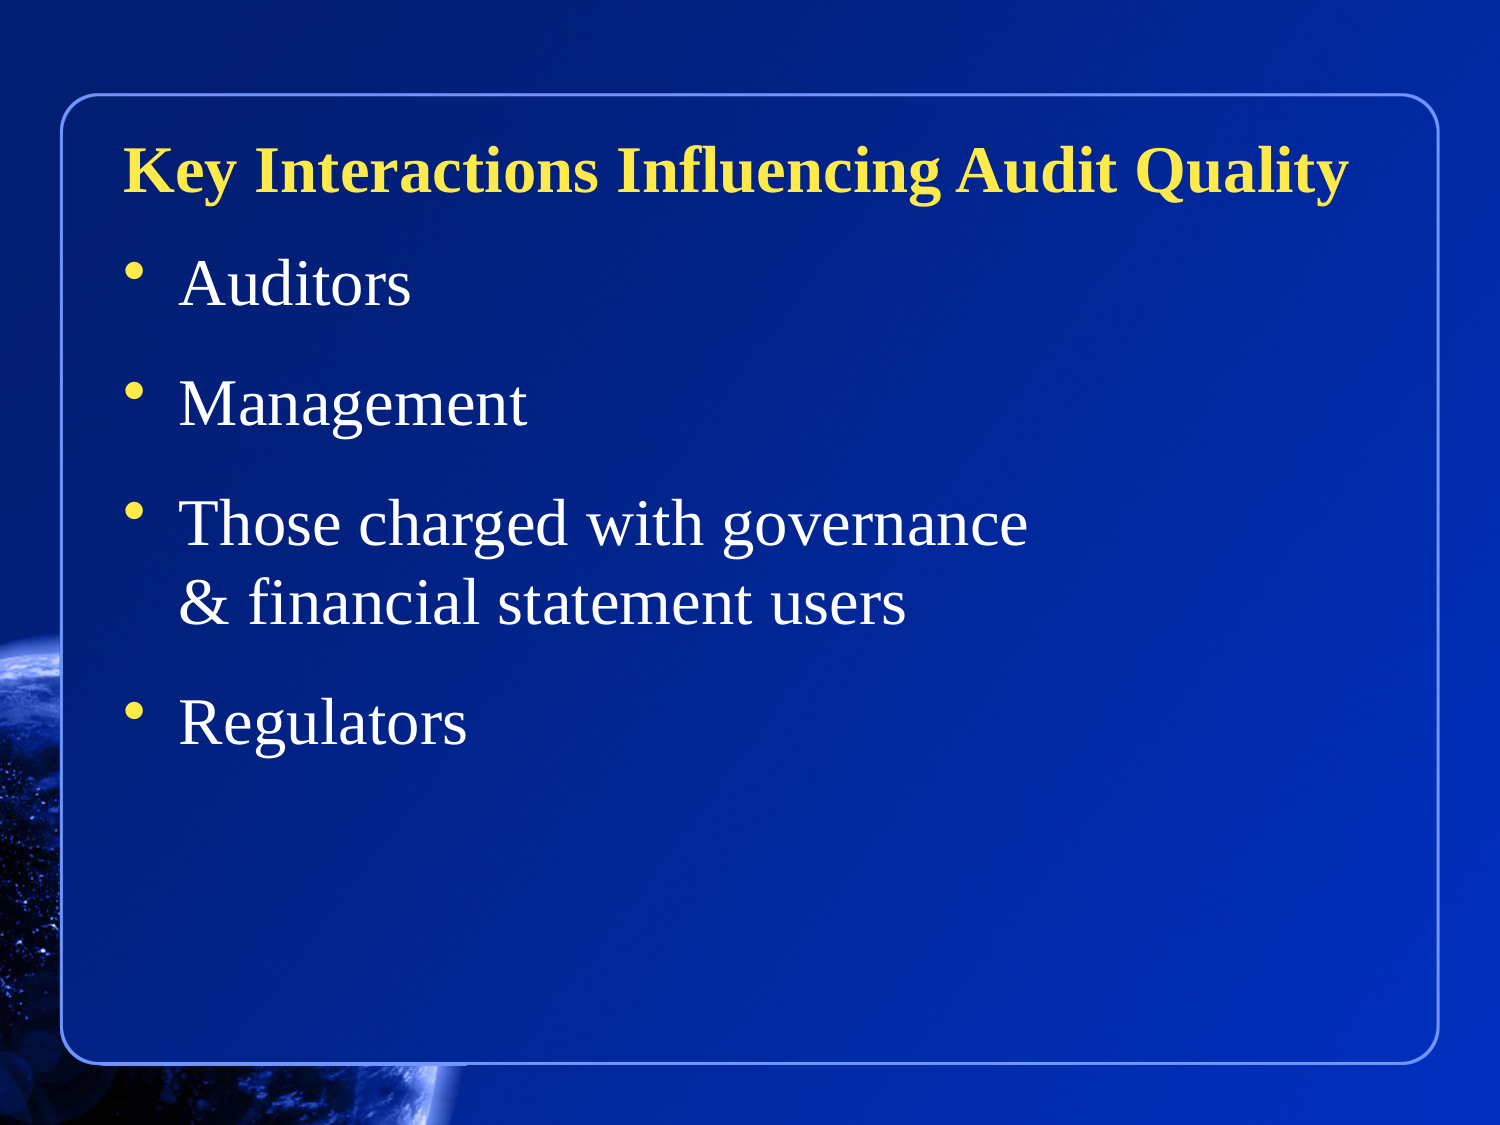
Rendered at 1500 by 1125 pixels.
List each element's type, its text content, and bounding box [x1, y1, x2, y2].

list Key Interactions Influencing Audit Quality [107, 118, 1411, 215]
picture [0, 0, 1500, 1125]
list Auditors Management Those charged with governance & financial statement users Regulators [107, 230, 1439, 1048]
